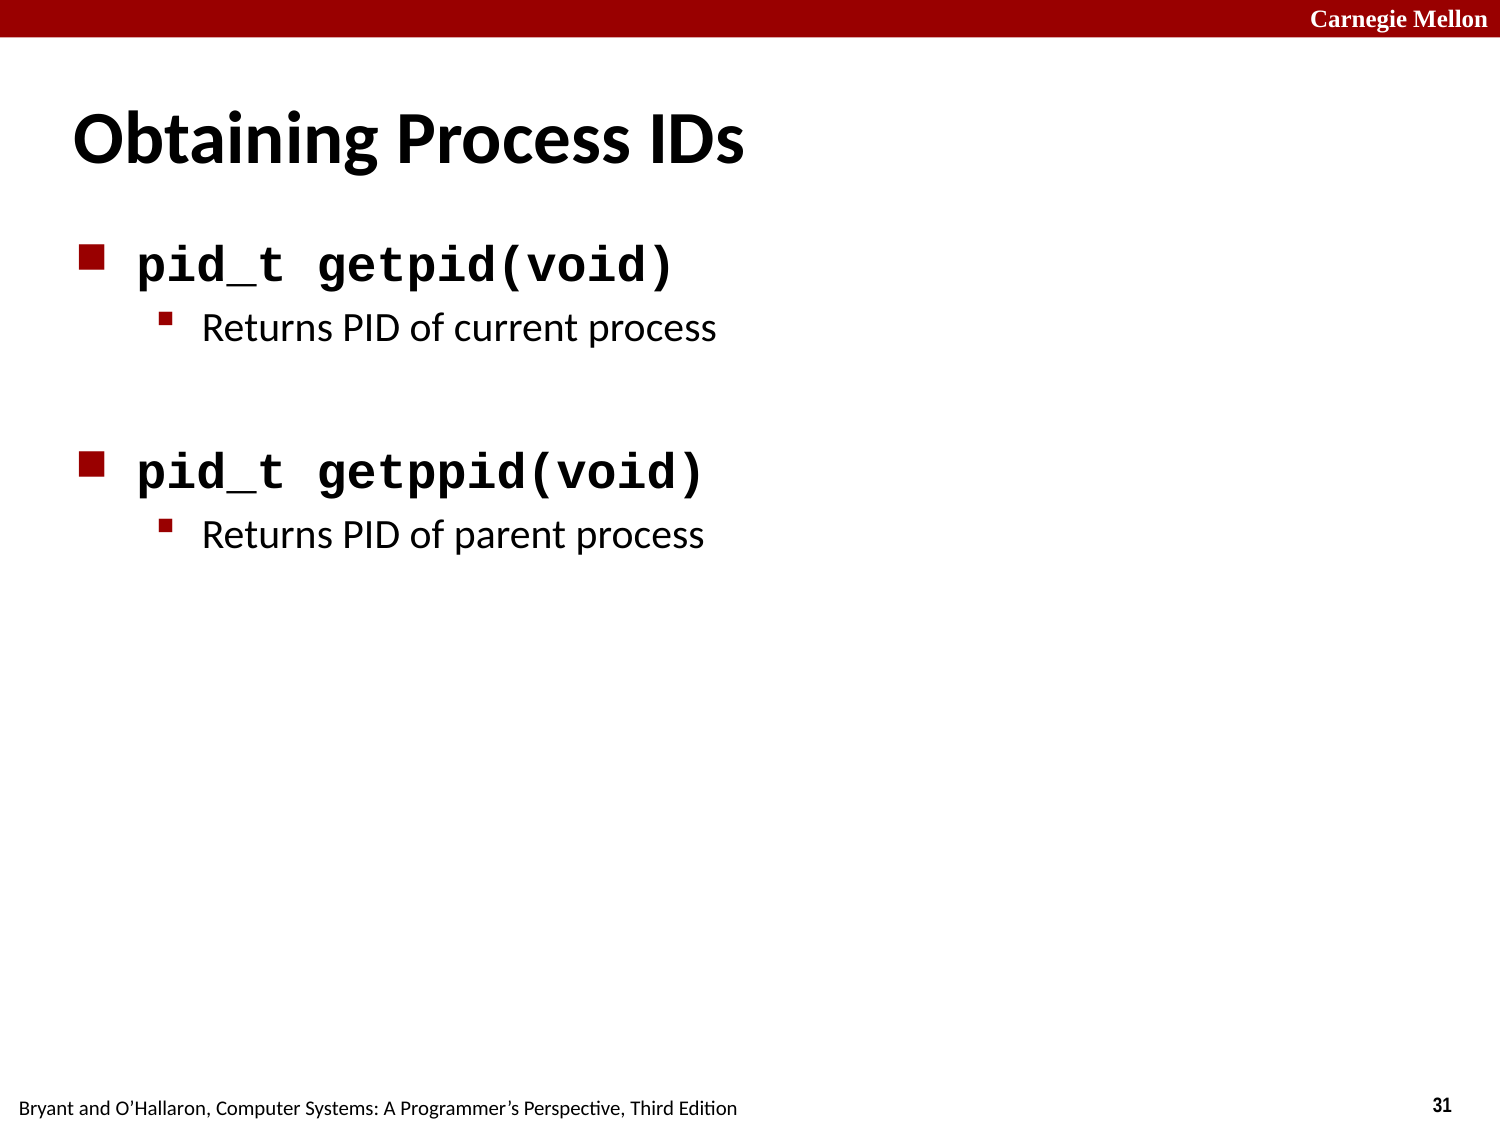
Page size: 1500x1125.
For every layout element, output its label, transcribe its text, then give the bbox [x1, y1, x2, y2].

title Obtaining Process IDs [58, 71, 1305, 197]
list pid_t getpid(void) Returns PID of current process pid_t getppid(void) Returns PID of parent process [64, 223, 1361, 638]
